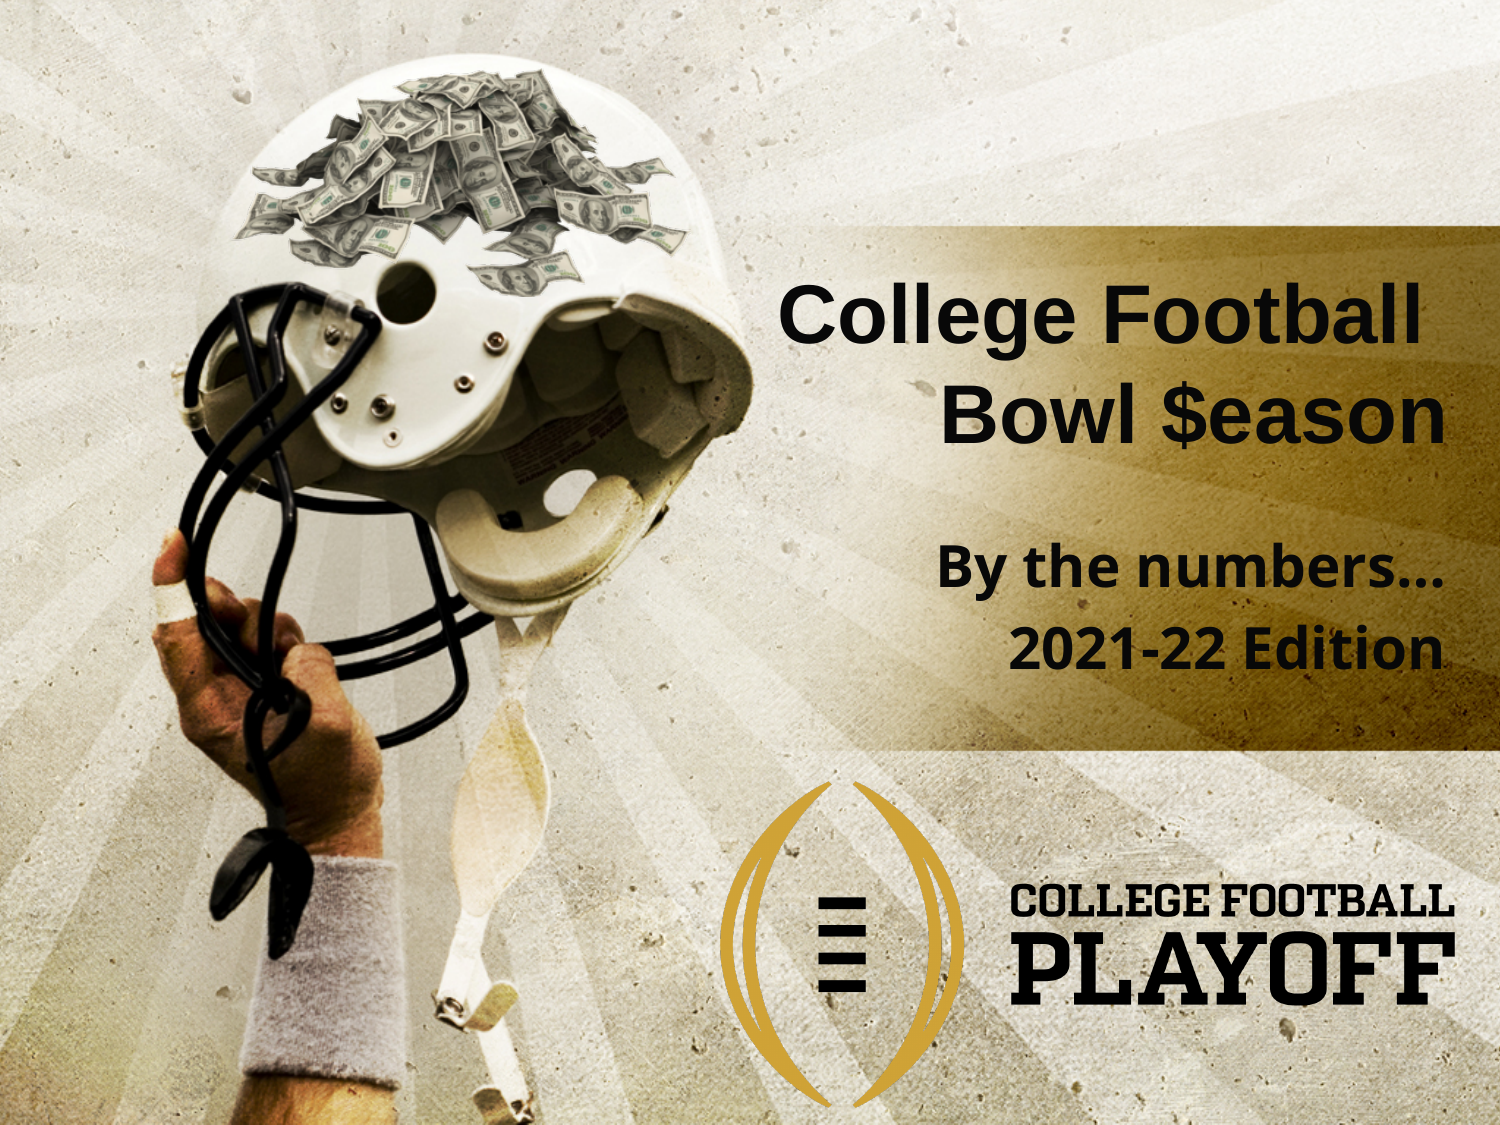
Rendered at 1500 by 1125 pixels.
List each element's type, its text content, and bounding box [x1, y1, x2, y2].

picture [0, 0, 1500, 1125]
subtitle By the numbers… 2021-22 Edition [429, 521, 1462, 611]
title College Football Bowl $eason [584, 290, 1464, 430]
